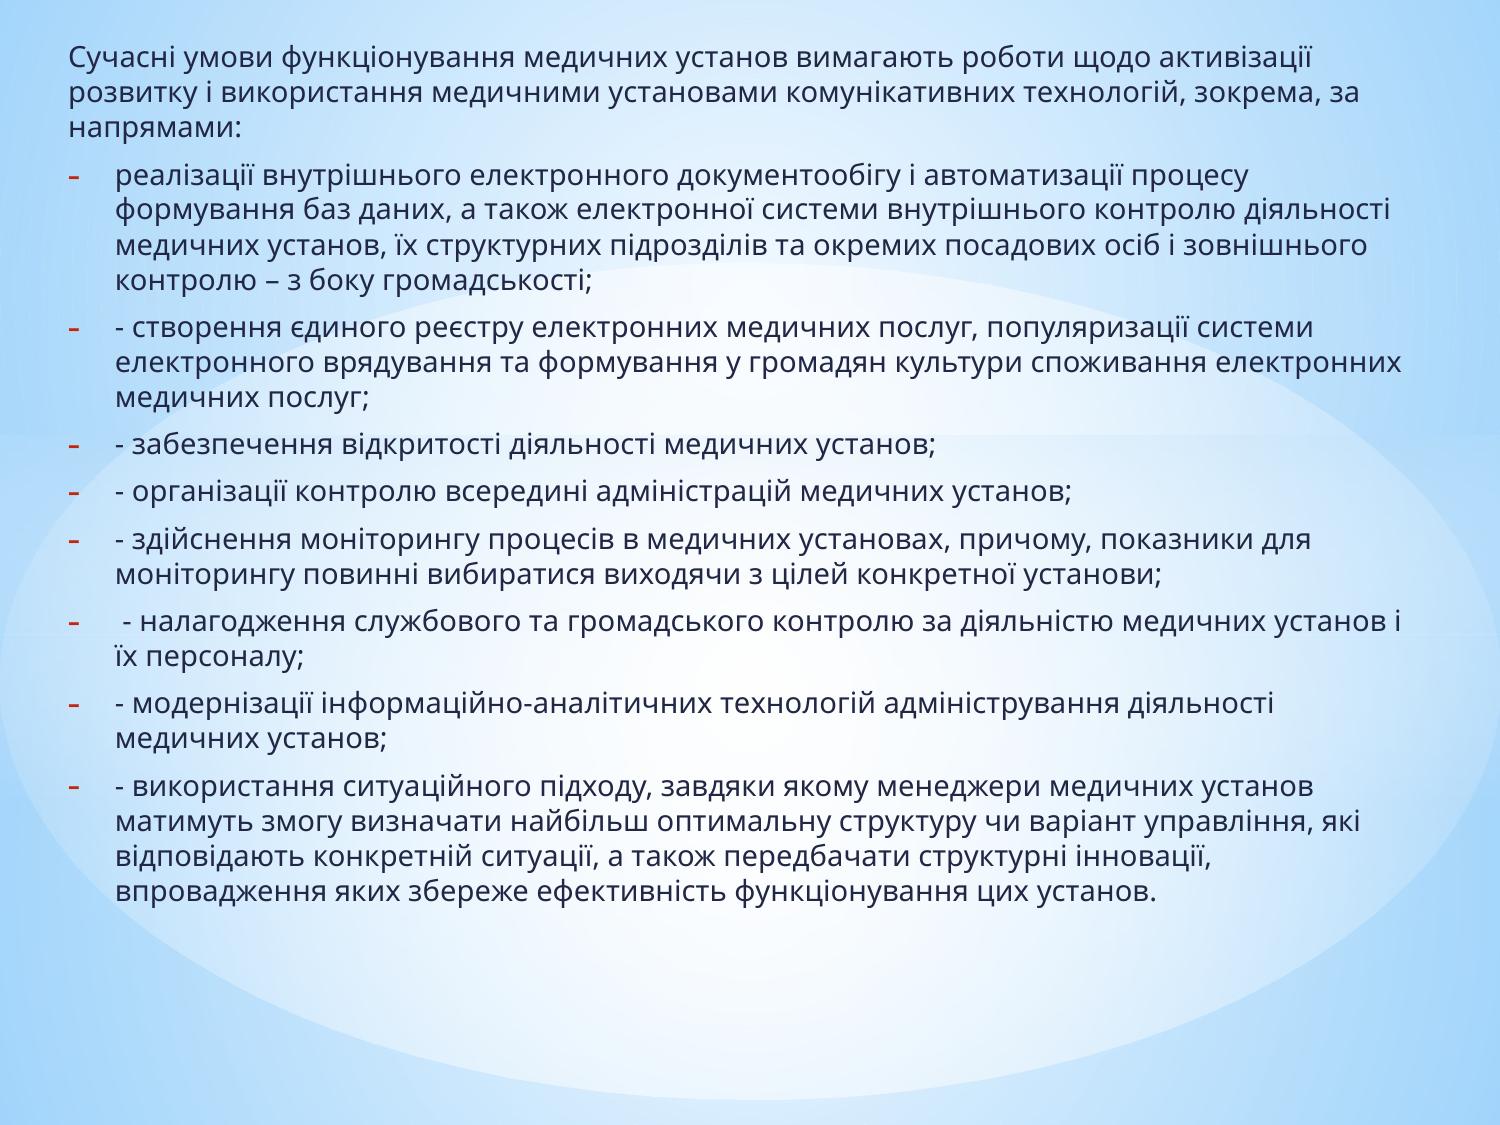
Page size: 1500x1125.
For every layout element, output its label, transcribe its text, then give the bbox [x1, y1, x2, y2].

subtitle Сучасні умови функціонування медичних установ вимагають роботи щодо активізації розвитку і використання медичними установами комунікативних технологій, зокрема, за напрямами: реалізації внутрішнього електронного документообігу і автоматизації процесу формування баз даних, а також електронної системи внутрішнього контролю діяльності медичних установ, їх структурних підрозділів та окремих посадових осіб і зовнішнього контролю – з боку громадськості; - створення єдиного реєстру електронних медичних послуг, популяризації системи електронного врядування та формування у громадян культури споживання електронних медичних послуг; - забезпечення відкритості діяльності медичних установ; - організації контролю всередині адміністрацій медичних установ; - здійснення моніторингу процесів в медичних установах, причому, показники для моніторингу повинні вибиратися виходячи з цілей конкретної установи; - налагодження службового та громадського контролю за діяльністю медичних установ і їх персоналу; - модернізації інформаційно-аналітичних технологій адміністрування діяльності медичних установ; - використання ситуаційного підходу, завдяки якому менеджери медичних установ матимуть змогу визначати найбільш оптимальну структуру чи варіант управління, які відповідають конкретній ситуації, а також передбачати структурні інновації, впровадження яких збереже ефективність функціонування цих установ. [53, 30, 1424, 1071]
